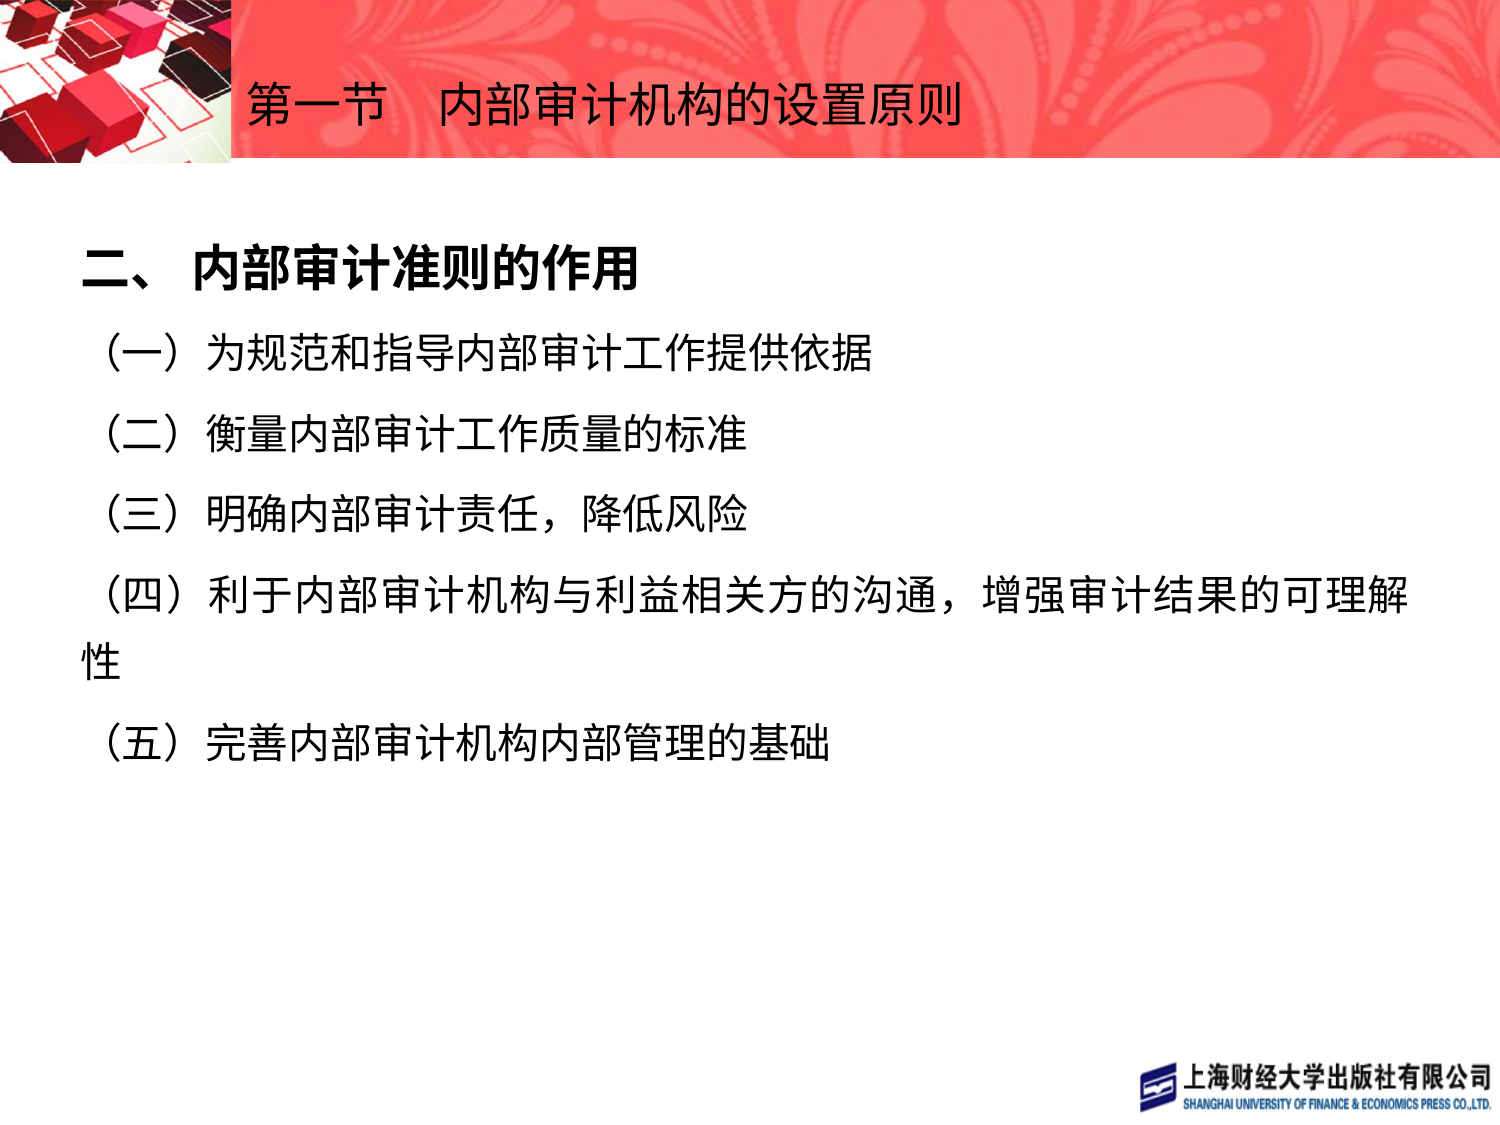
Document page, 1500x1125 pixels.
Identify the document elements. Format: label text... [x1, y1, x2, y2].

title 第一节 内部审计机构的设置原则 [230, 45, 1461, 161]
list 二、 内部审计准则的作用 （一）为规范和指导内部审计工作提供依据 （二）衡量内部审计工作质量的标准 （三）明确内部审计责任，降低风险 （四）利于内部审计机构与利益相关方的沟通，增强审计结果的可理解性 （五）完善内部审计机构内部管理的基础 [64, 208, 1425, 1047]
picture [1139, 1058, 1495, 1118]
